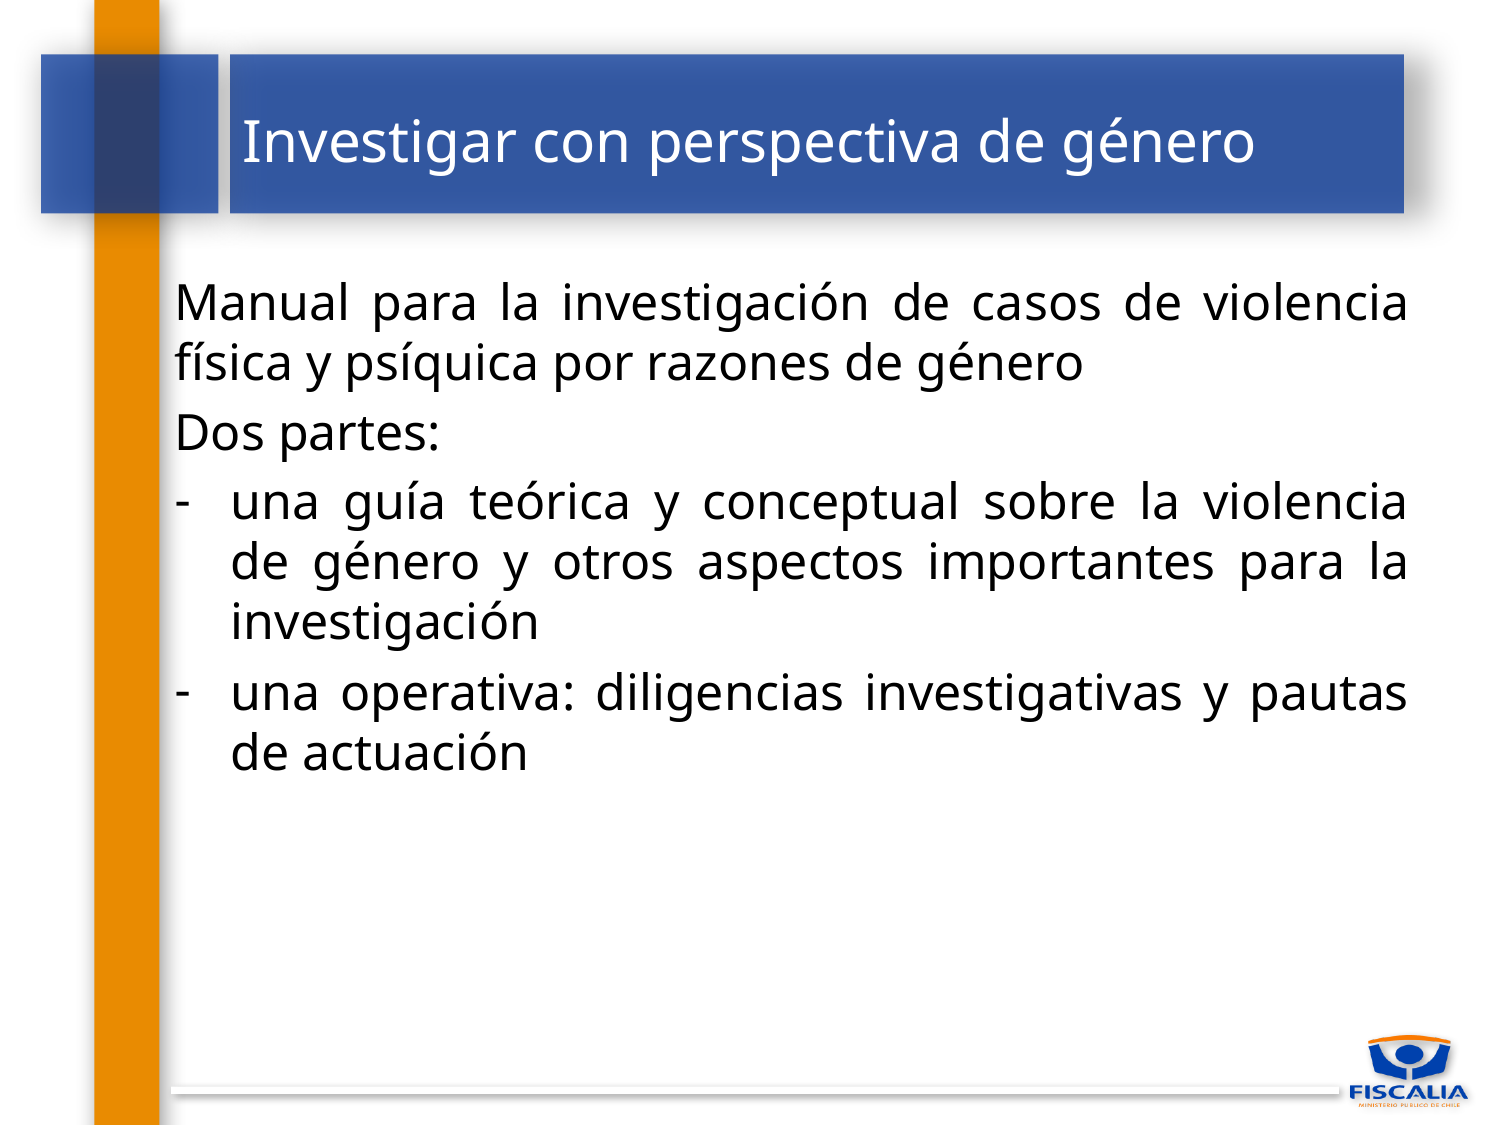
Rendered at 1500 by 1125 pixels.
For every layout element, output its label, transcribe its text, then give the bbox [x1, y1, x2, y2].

title Investigar con perspectiva de género [75, 45, 1425, 233]
list Manual para la investigación de casos de violencia física y psíquica por razones de género Dos partes: una guía teórica y conceptual sobre la violencia de género y otros aspectos importantes para la investigación una operativa: diligencias investigativas y pautas de actuación [159, 262, 1425, 1005]
picture [1350, 1035, 1468, 1107]
